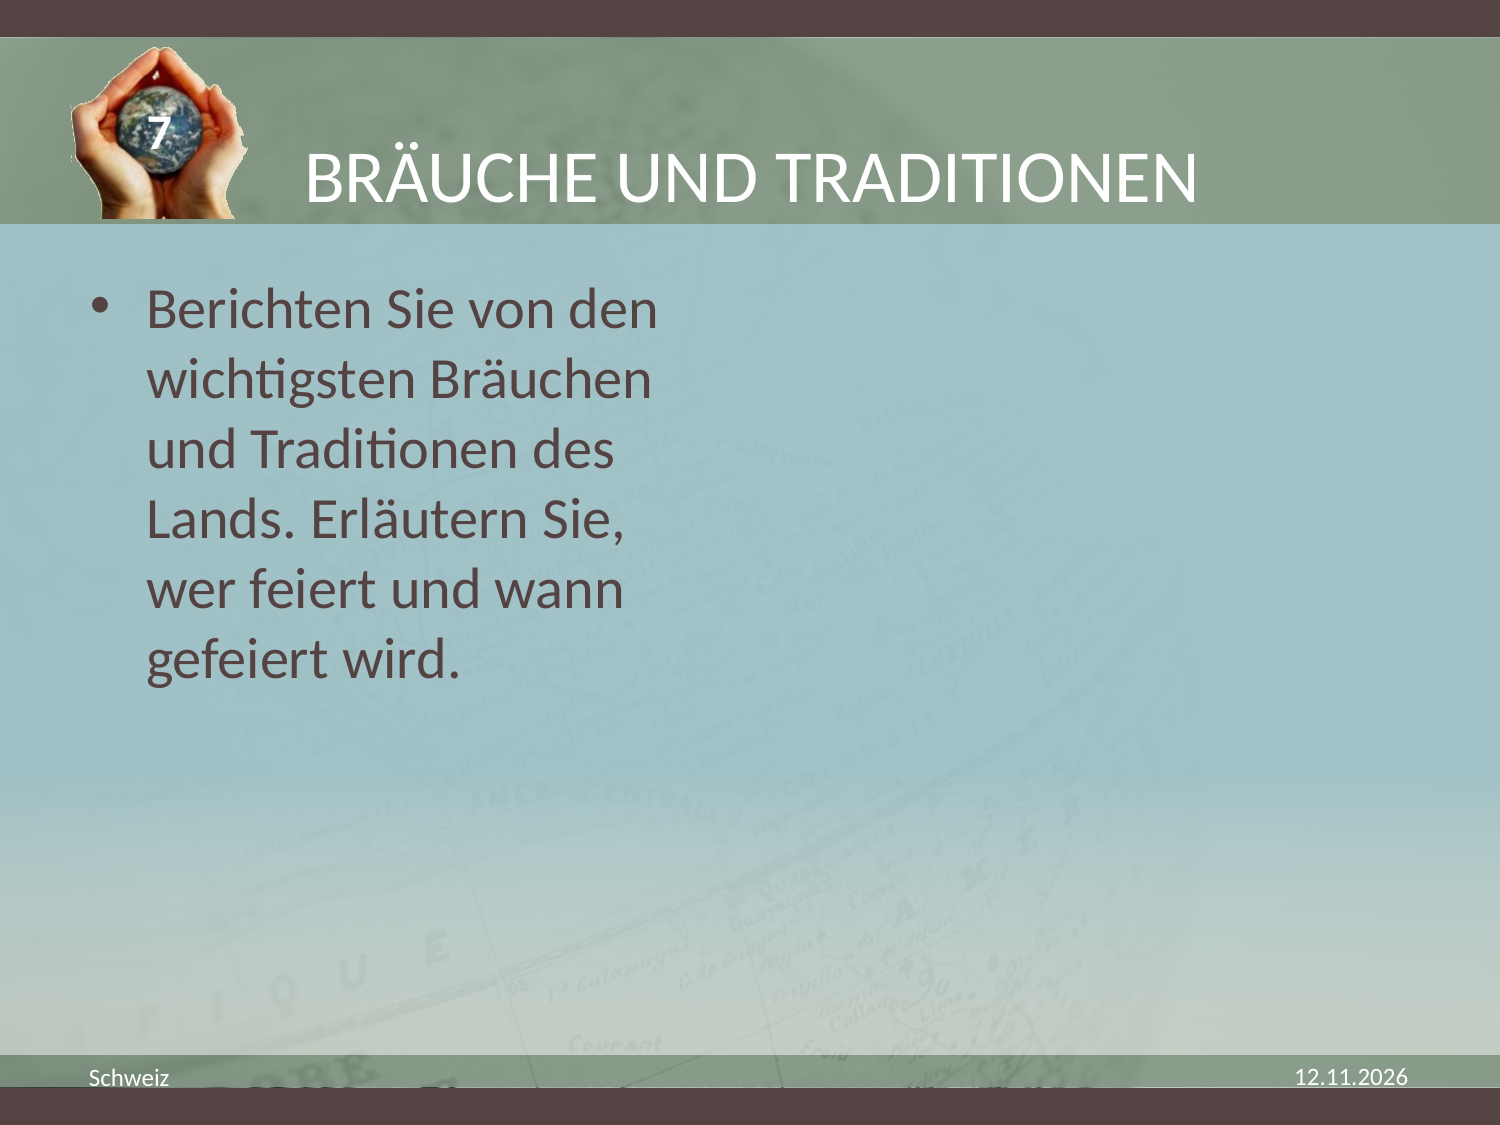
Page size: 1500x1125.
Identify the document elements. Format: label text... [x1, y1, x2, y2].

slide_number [1073, 1045, 1424, 1106]
footer Schweiz [74, 1046, 550, 1107]
title Bräuche und Traditionen [289, 37, 1425, 225]
picture [70, 41, 248, 219]
slide_number 7 [112, 99, 207, 160]
list Berichten Sie von den wichtigsten Bräuchen und Traditionen des Lands. Erläutern Sie, wer feiert und wann gefeiert wird. [75, 262, 738, 1005]
